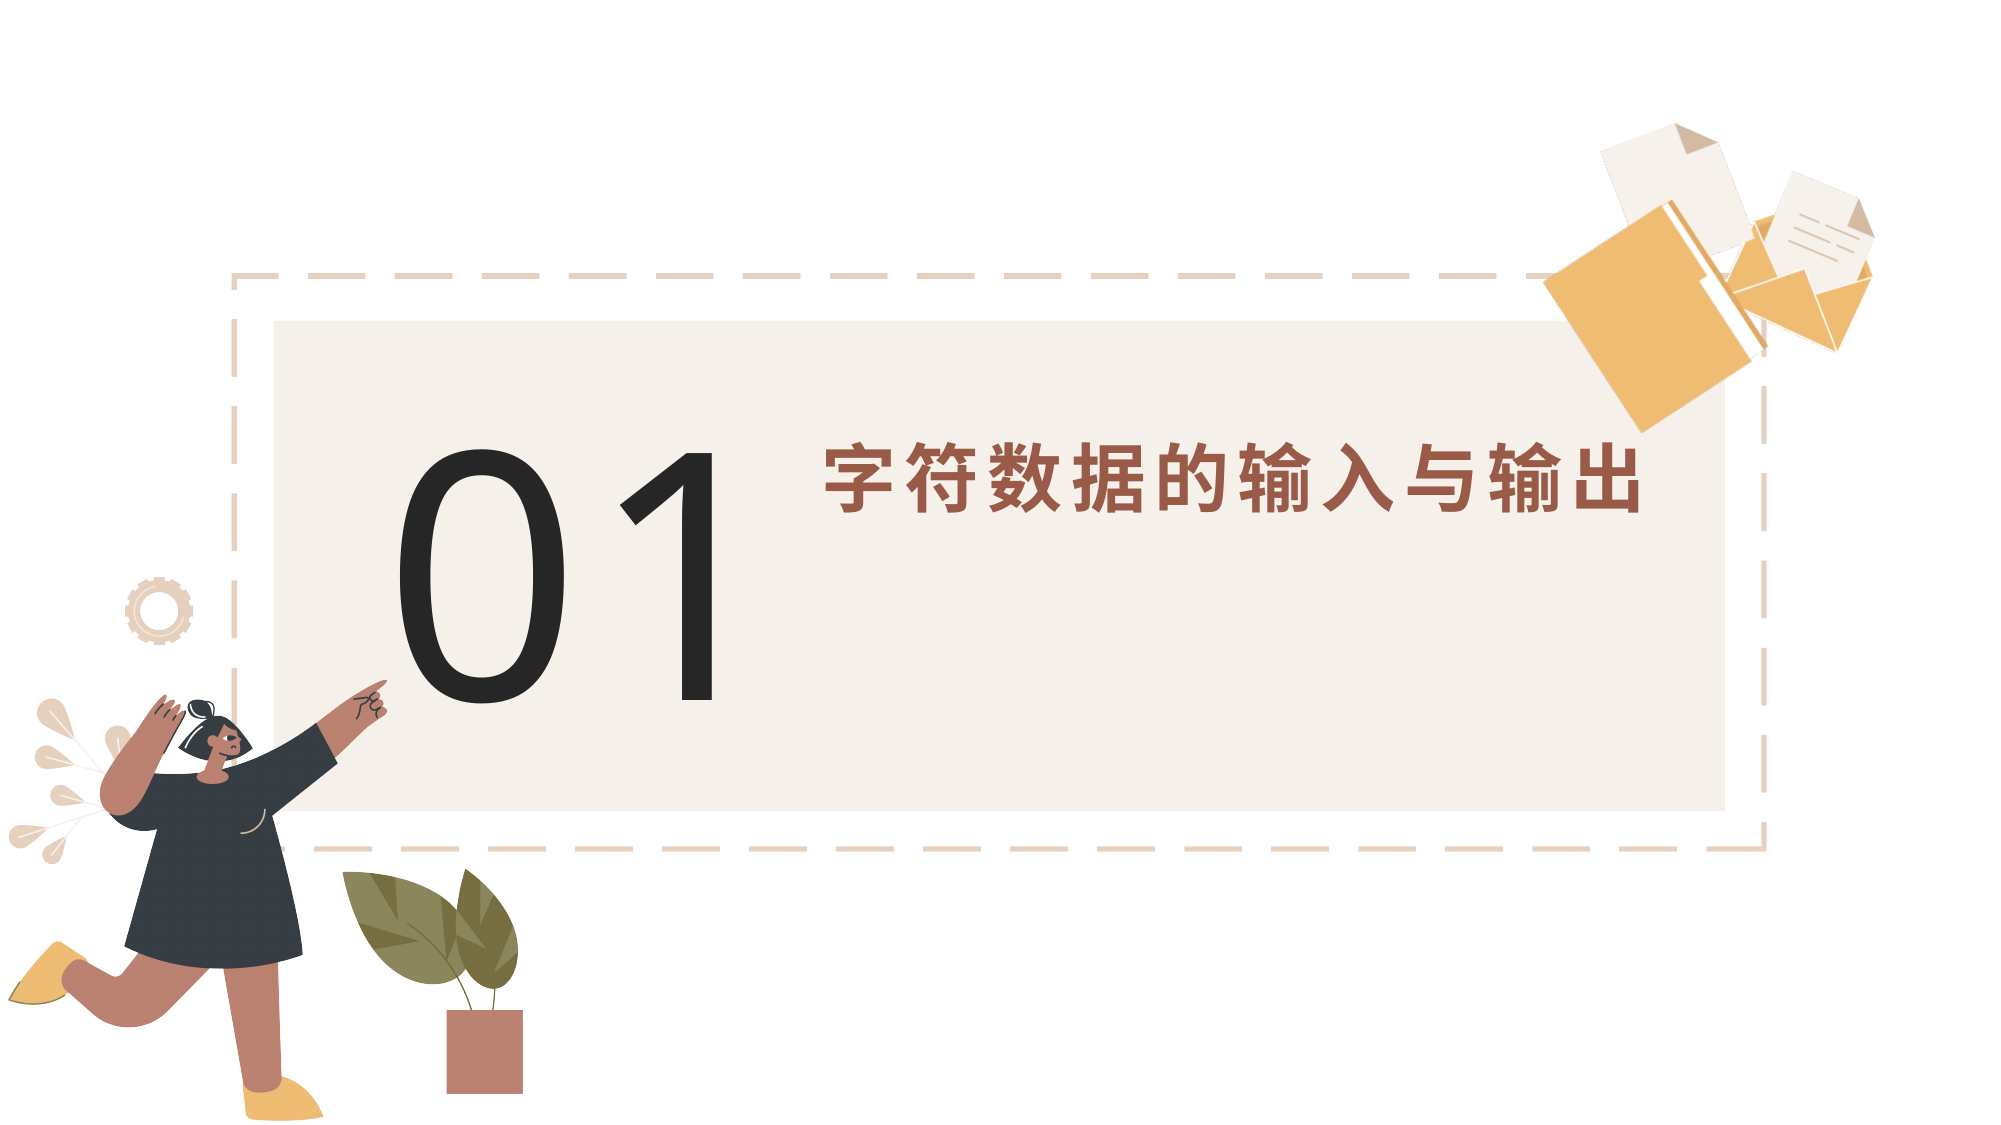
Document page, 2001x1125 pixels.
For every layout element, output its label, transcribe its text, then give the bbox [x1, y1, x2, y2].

picture [0, 0, 2001, 1125]
text_box 01 [326, 300, 798, 825]
title 字符数据的输入与输出 [804, 410, 1674, 542]
